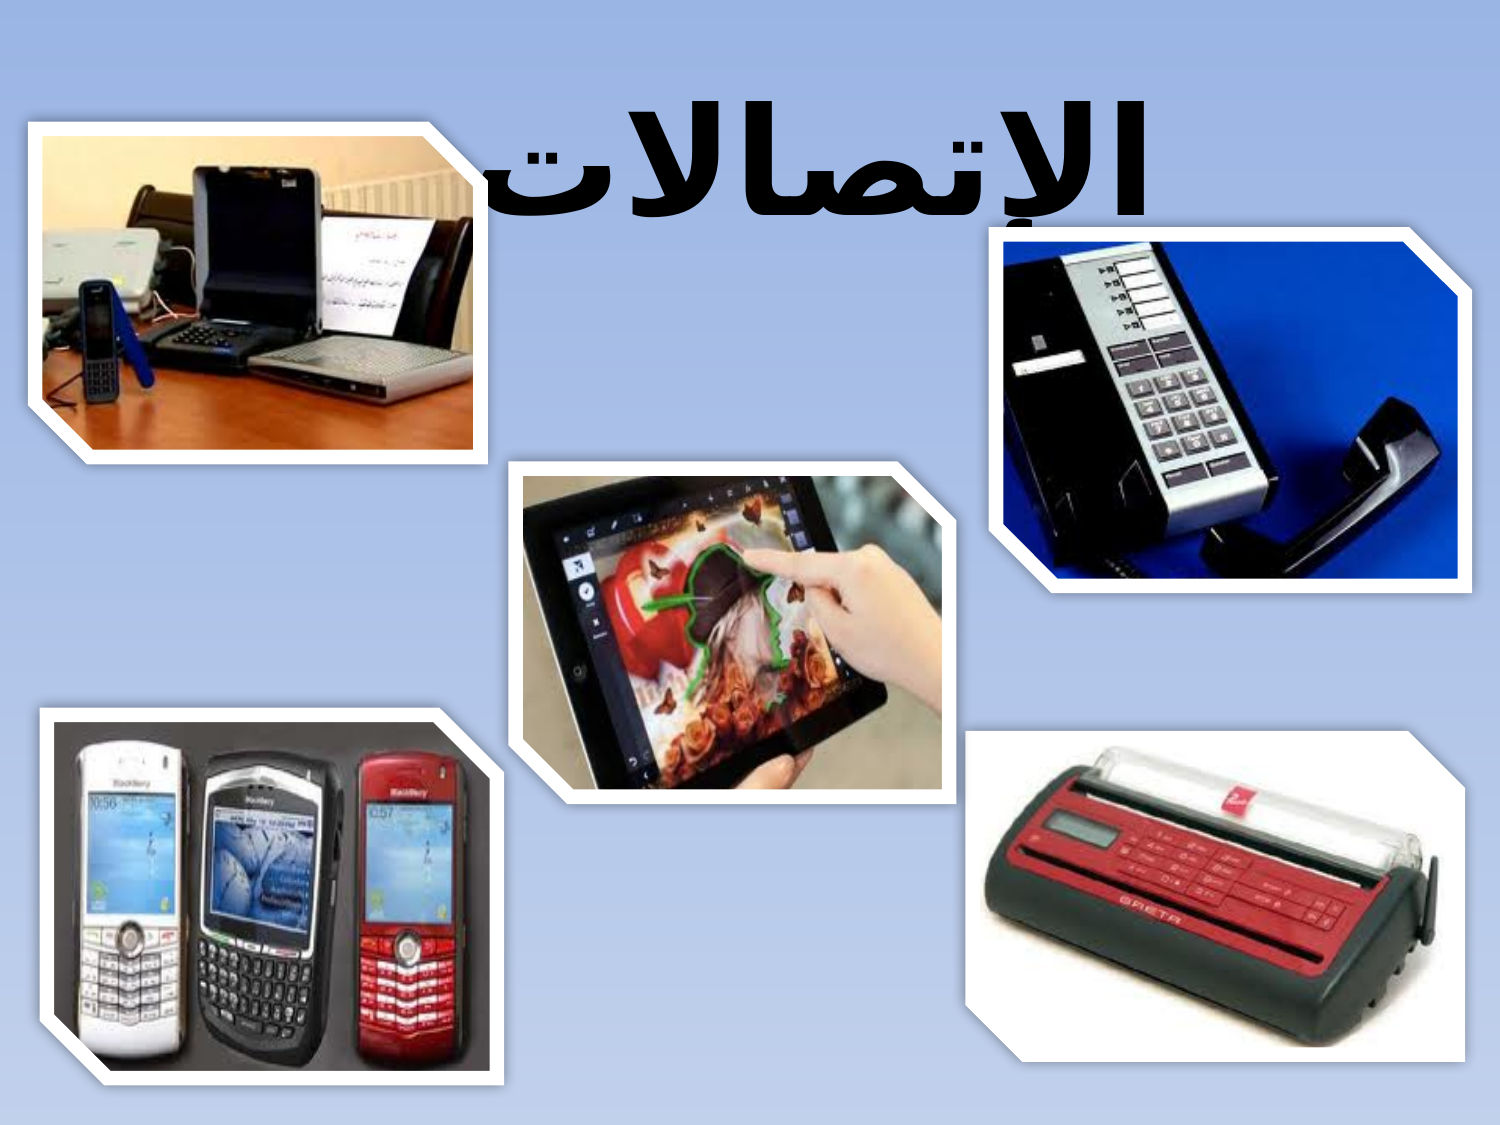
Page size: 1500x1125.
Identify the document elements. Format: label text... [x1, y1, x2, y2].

picture [34, 128, 481, 458]
text_box الإتصالات [433, 58, 1196, 254]
picture [46, 714, 498, 1079]
picture [515, 468, 950, 797]
picture [972, 737, 1458, 1055]
picture [995, 234, 1466, 587]
